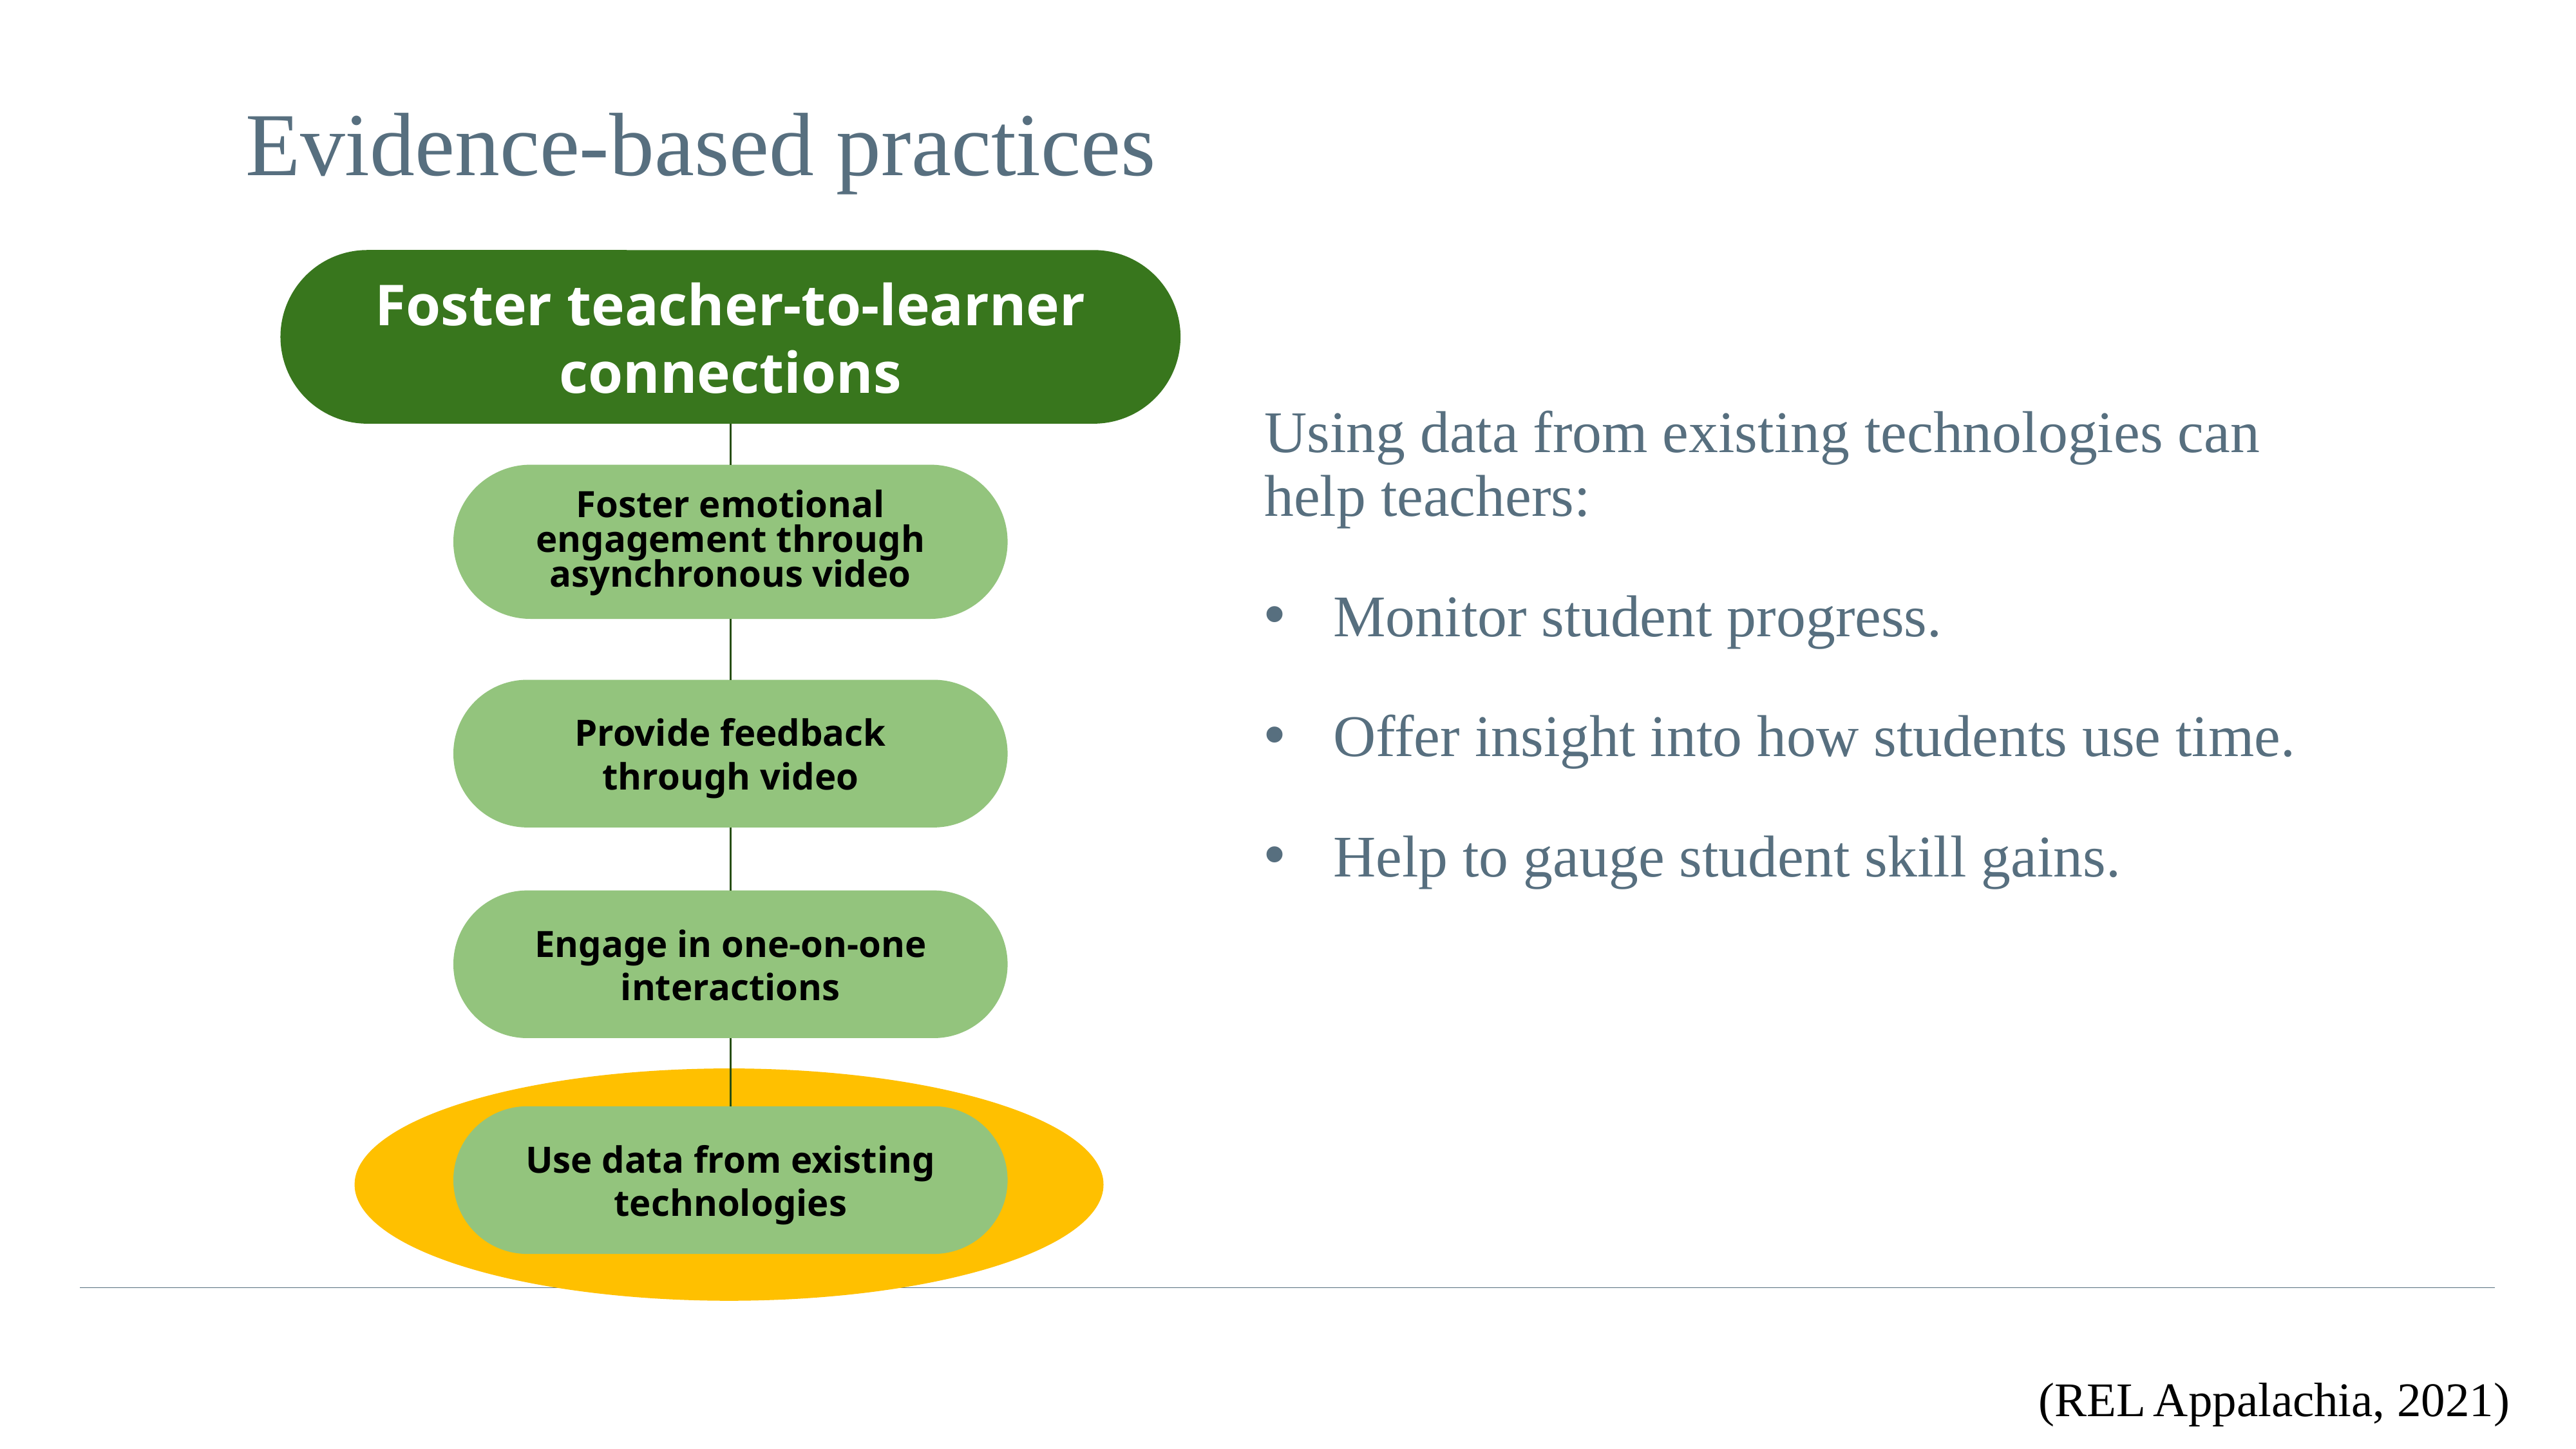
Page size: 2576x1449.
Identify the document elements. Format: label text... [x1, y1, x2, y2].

text_box [354, 1068, 1104, 1301]
text_box Engage in one-on-one interactions [453, 890, 1008, 1038]
text_box Foster emotional engagement through asynchronous video [453, 464, 1008, 620]
text_box Foster teacher-to-learner connections [280, 250, 1181, 424]
title Evidence-based practices-4 [92, 80, 1385, 209]
text_box (REL Appalachia, 2021) [1155, 1358, 2520, 1436]
text_box Provide feedback through video [453, 679, 1008, 828]
list Using data from existing technologies can help teachers: Monitor student progress. Offer insight into how students use time. Help to gauge student skill gains. [1255, 397, 2386, 1201]
text_box Use data from existing technologies [453, 1106, 1008, 1255]
